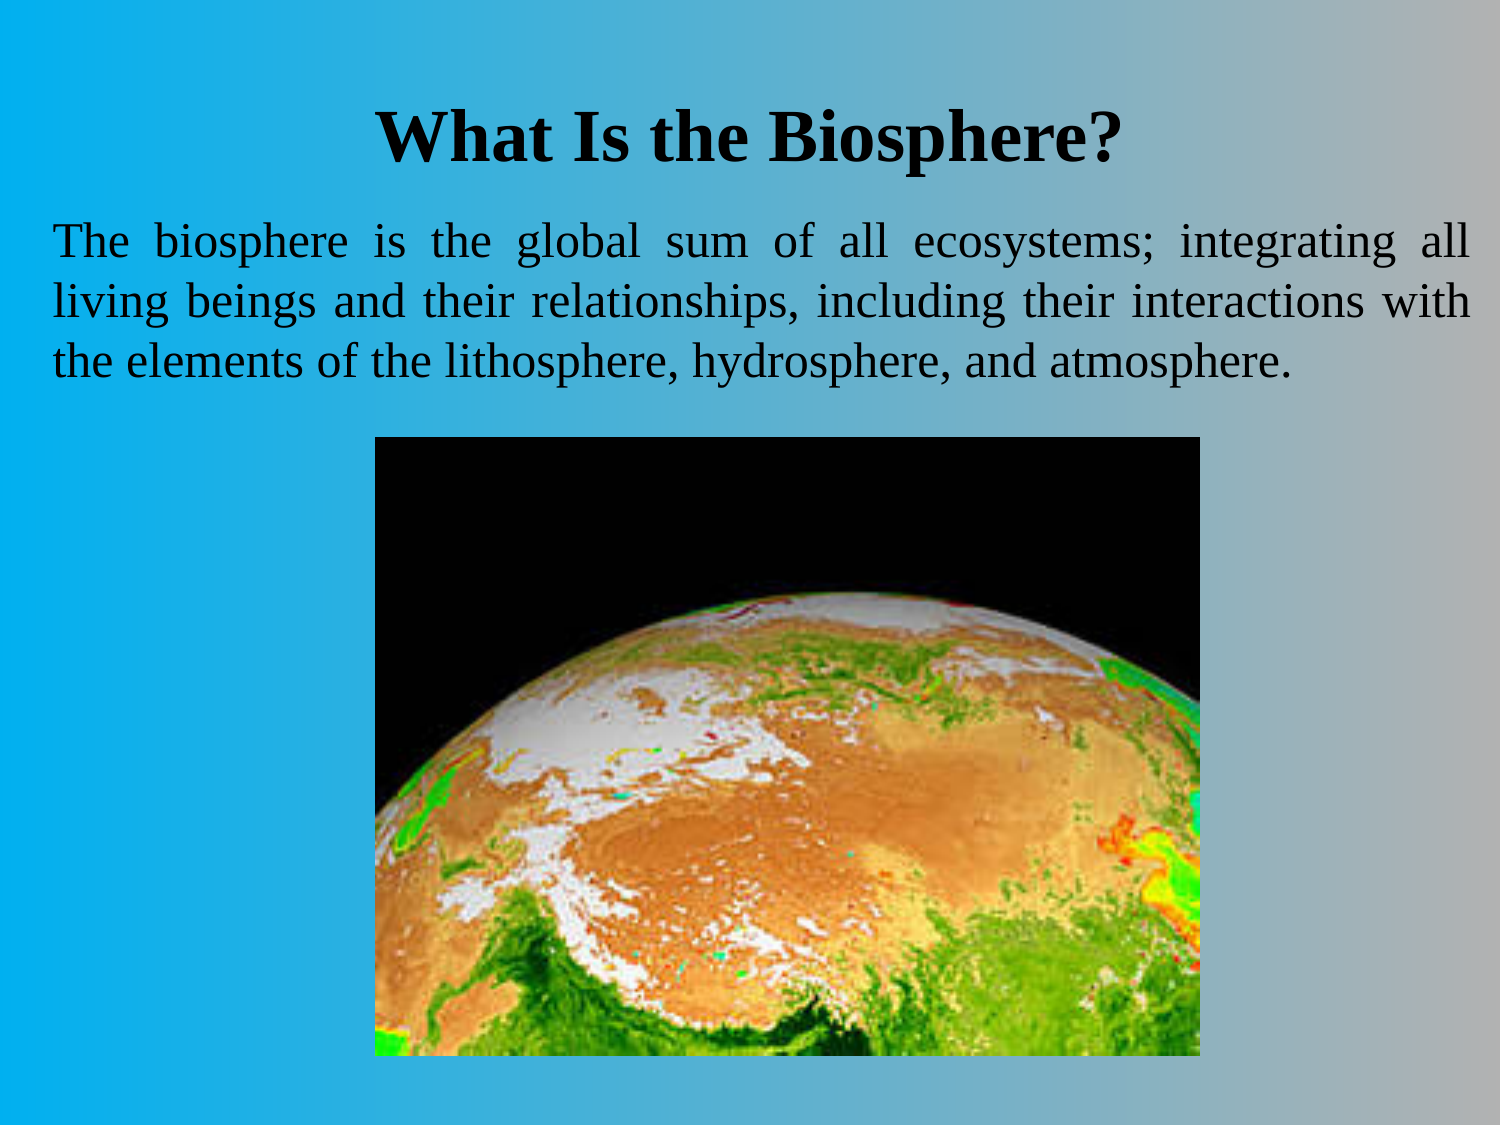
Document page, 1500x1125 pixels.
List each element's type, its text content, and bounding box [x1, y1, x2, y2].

title What Is the Biosphere? [112, 37, 1388, 200]
picture [374, 437, 1201, 1056]
list The biosphere is the global sum of all ecosystems; integrating all living beings and their relationships, including their interactions with the elements of the lithosphere, hydrosphere, and atmosphere. [37, 200, 1488, 943]
